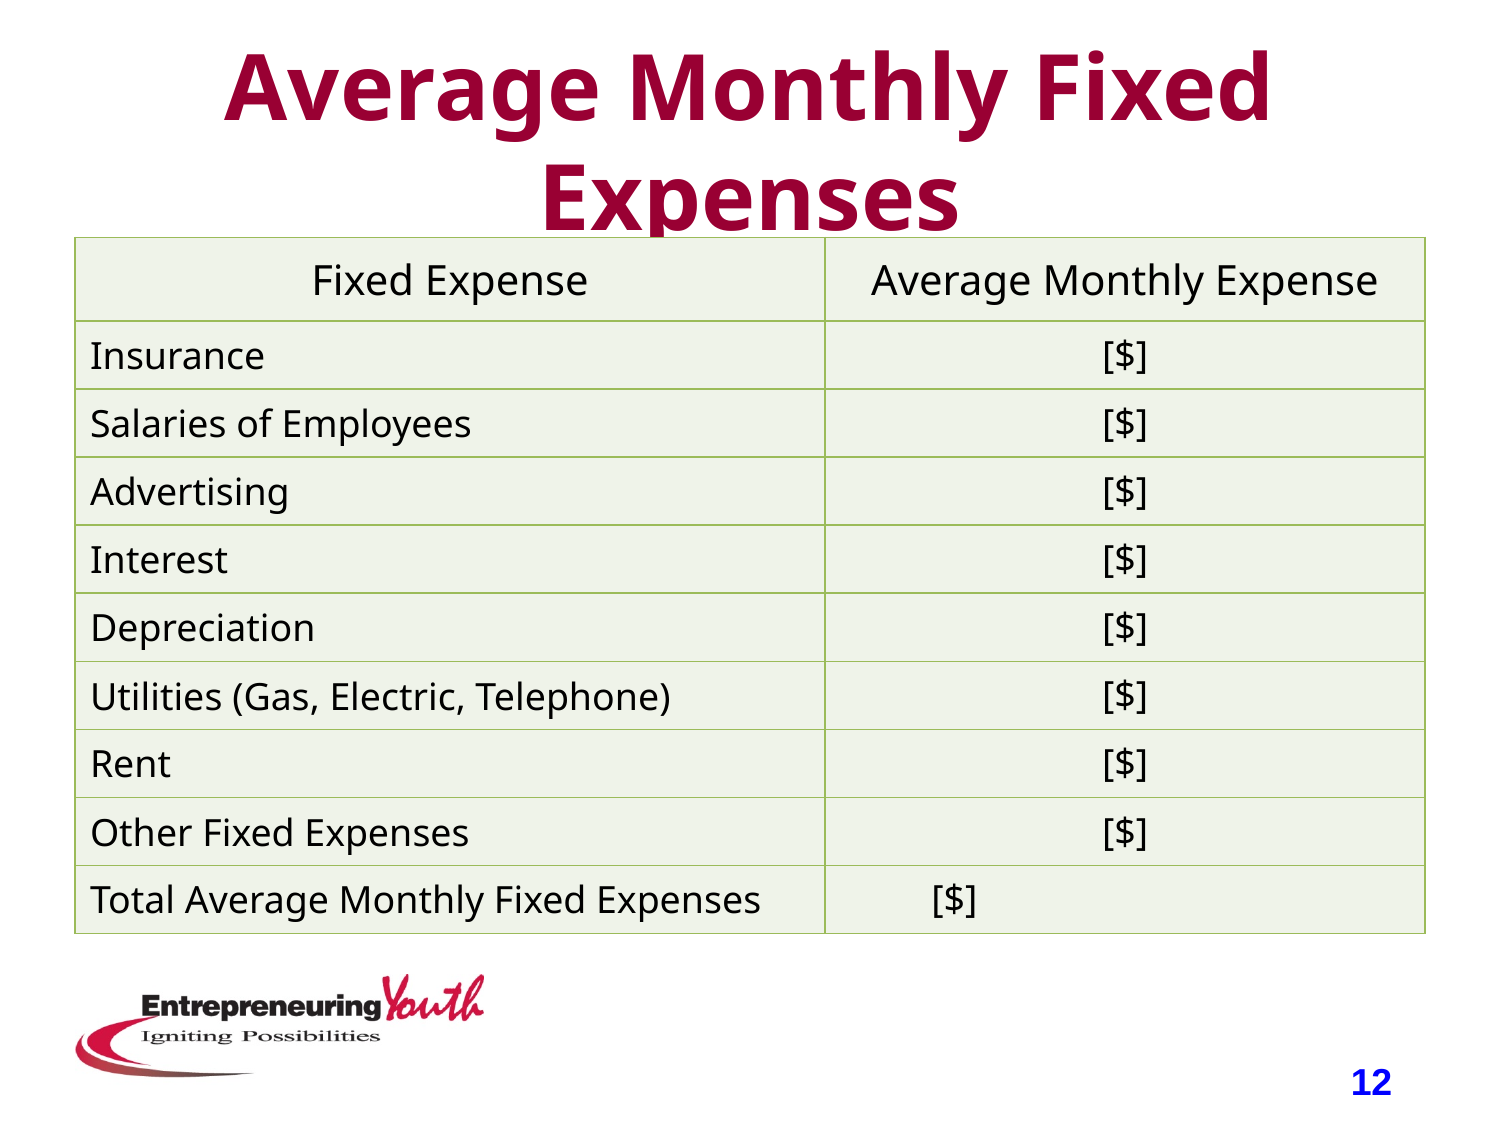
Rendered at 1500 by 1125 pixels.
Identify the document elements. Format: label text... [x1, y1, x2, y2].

table_cell Total Average Monthly Fixed Expenses [76, 866, 824, 933]
table_cell Utilities (Gas, Electric, Telephone) [76, 662, 824, 729]
table_cell Rent [76, 730, 824, 797]
table_header Fixed Expense [76, 238, 824, 320]
table_cell [$] [826, 594, 1424, 661]
table_cell [$] [826, 662, 1424, 729]
table_cell [$] [826, 322, 1424, 388]
table_cell Other Fixed Expenses [76, 798, 824, 865]
table_cell [$] [826, 730, 1424, 797]
table_cell Depreciation [76, 594, 824, 661]
table_cell [$] [826, 458, 1424, 524]
table_cell [$] [826, 798, 1424, 865]
table_header Average Monthly Expense [826, 238, 1424, 320]
table_cell [$] [826, 526, 1424, 592]
table_cell Salaries of Employees [76, 390, 824, 456]
table_cell Interest [76, 526, 824, 592]
table_cell Insurance [76, 322, 824, 388]
table_cell [$] [826, 390, 1424, 456]
table_cell Advertising [76, 458, 824, 524]
table_cell [$] [826, 866, 1424, 933]
picture [74, 974, 484, 1092]
title Average Monthly Fixed Expenses [74, 44, 1426, 233]
